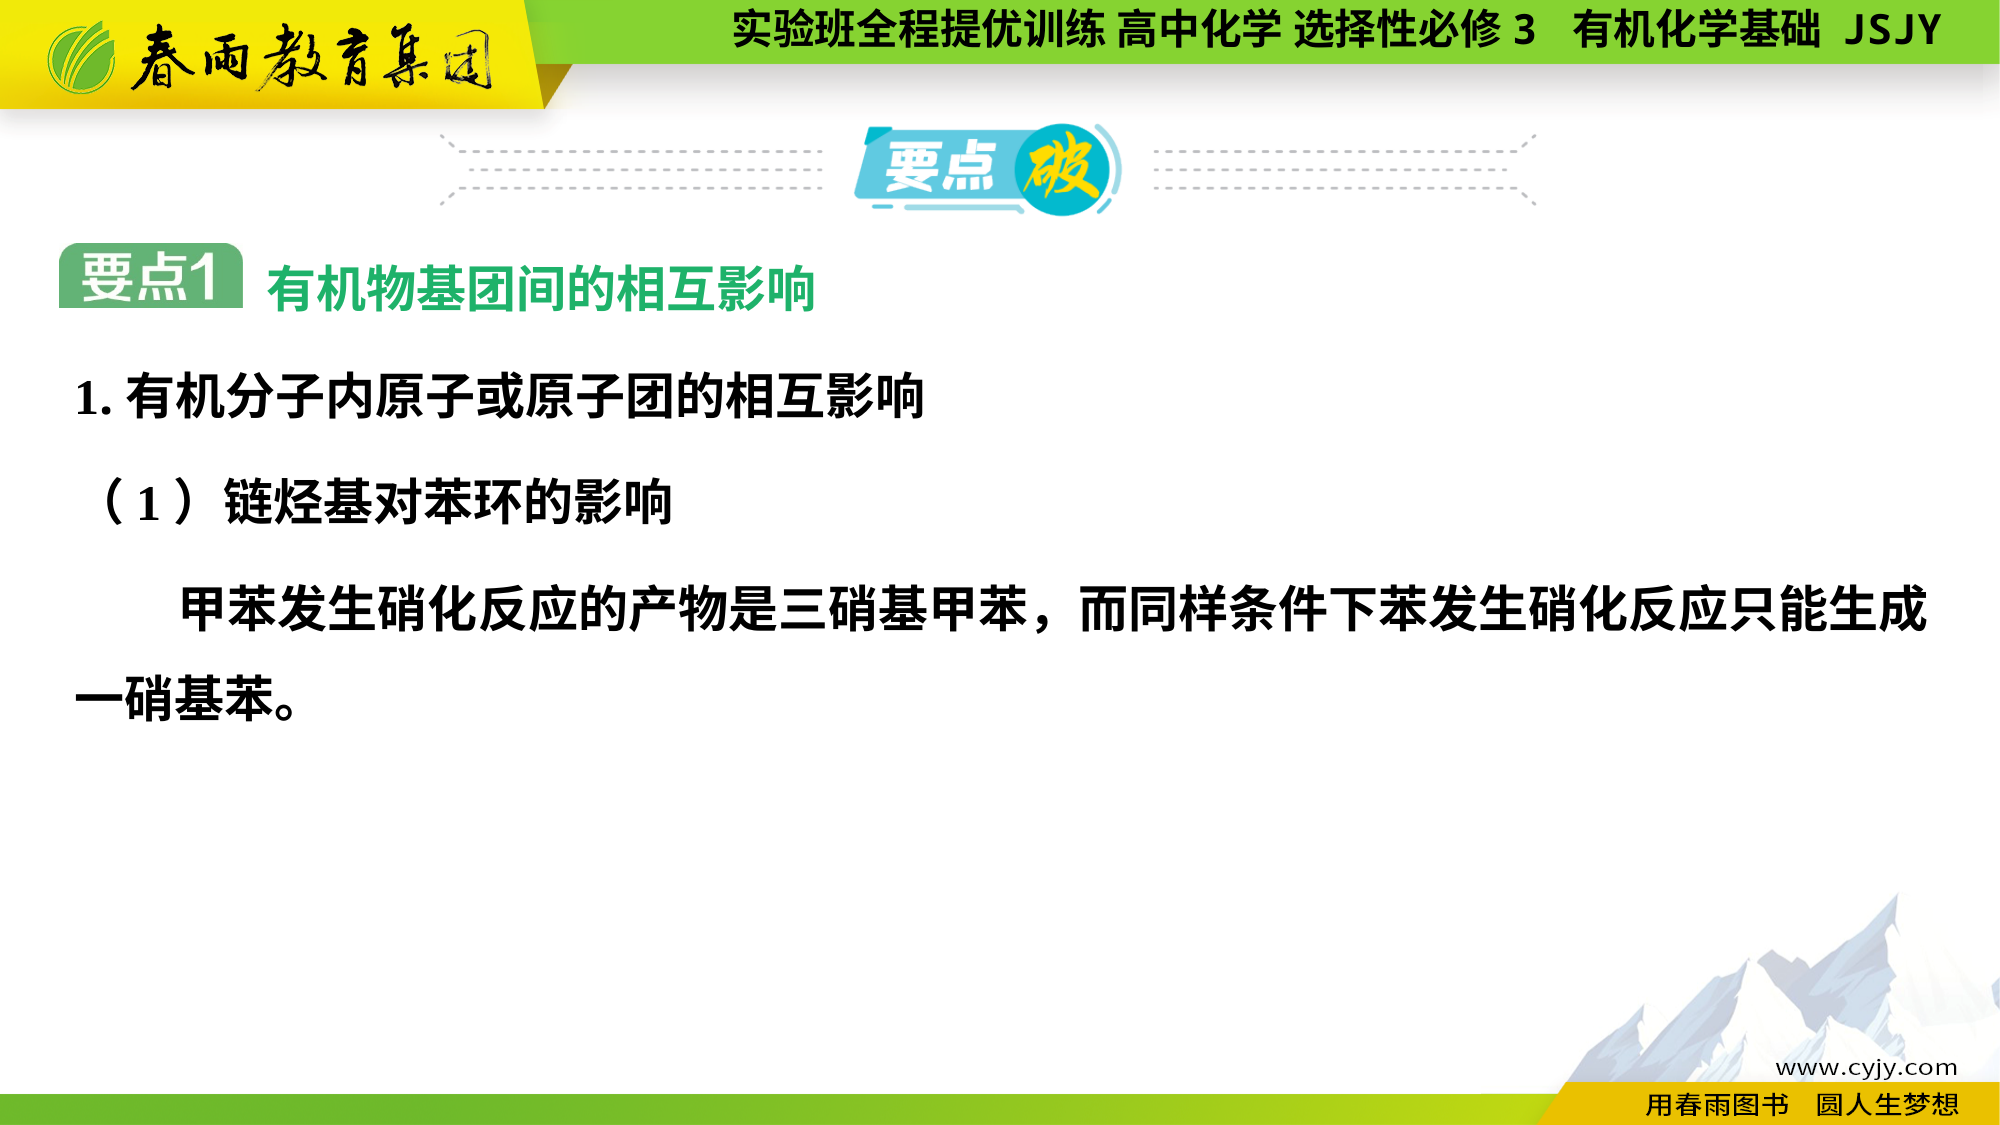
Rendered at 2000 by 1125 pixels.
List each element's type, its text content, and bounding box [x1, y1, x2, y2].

list 有机物基团间的相互影响 1.有机分子内原子或原子团的相互影响 （1）链烃基对苯环的影响 甲苯发生硝化反应的产物是三硝基甲苯，而同样条件下苯发生硝化反应只能生成一硝基苯。 [59, 219, 1944, 740]
picture [0, 0, 2000, 1125]
